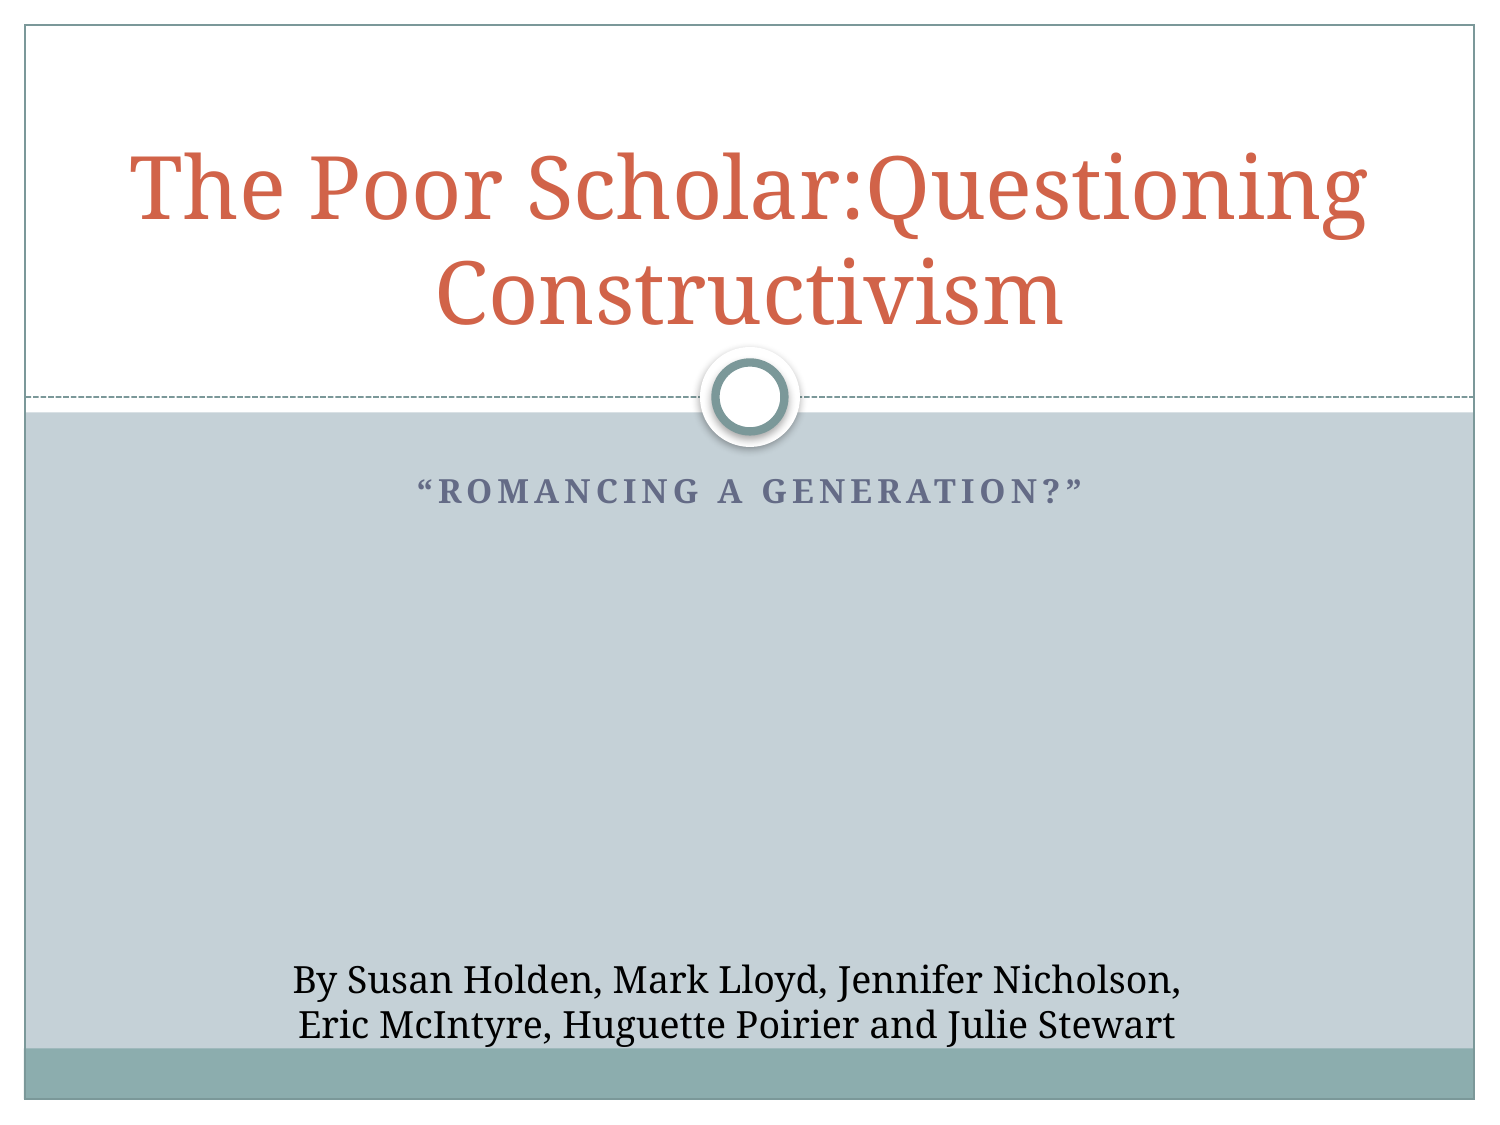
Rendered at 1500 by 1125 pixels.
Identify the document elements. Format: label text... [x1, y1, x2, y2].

text_box By Susan Holden, Mark Lloyd, Jennifer Nicholson, Eric McIntyre, Huguette Poirier and Julie Stewart [24, 948, 1450, 1099]
subtitle “Romancing A Generation?” [225, 462, 1275, 750]
title The Poor Scholar:Questioning Constructivism [112, 62, 1388, 350]
